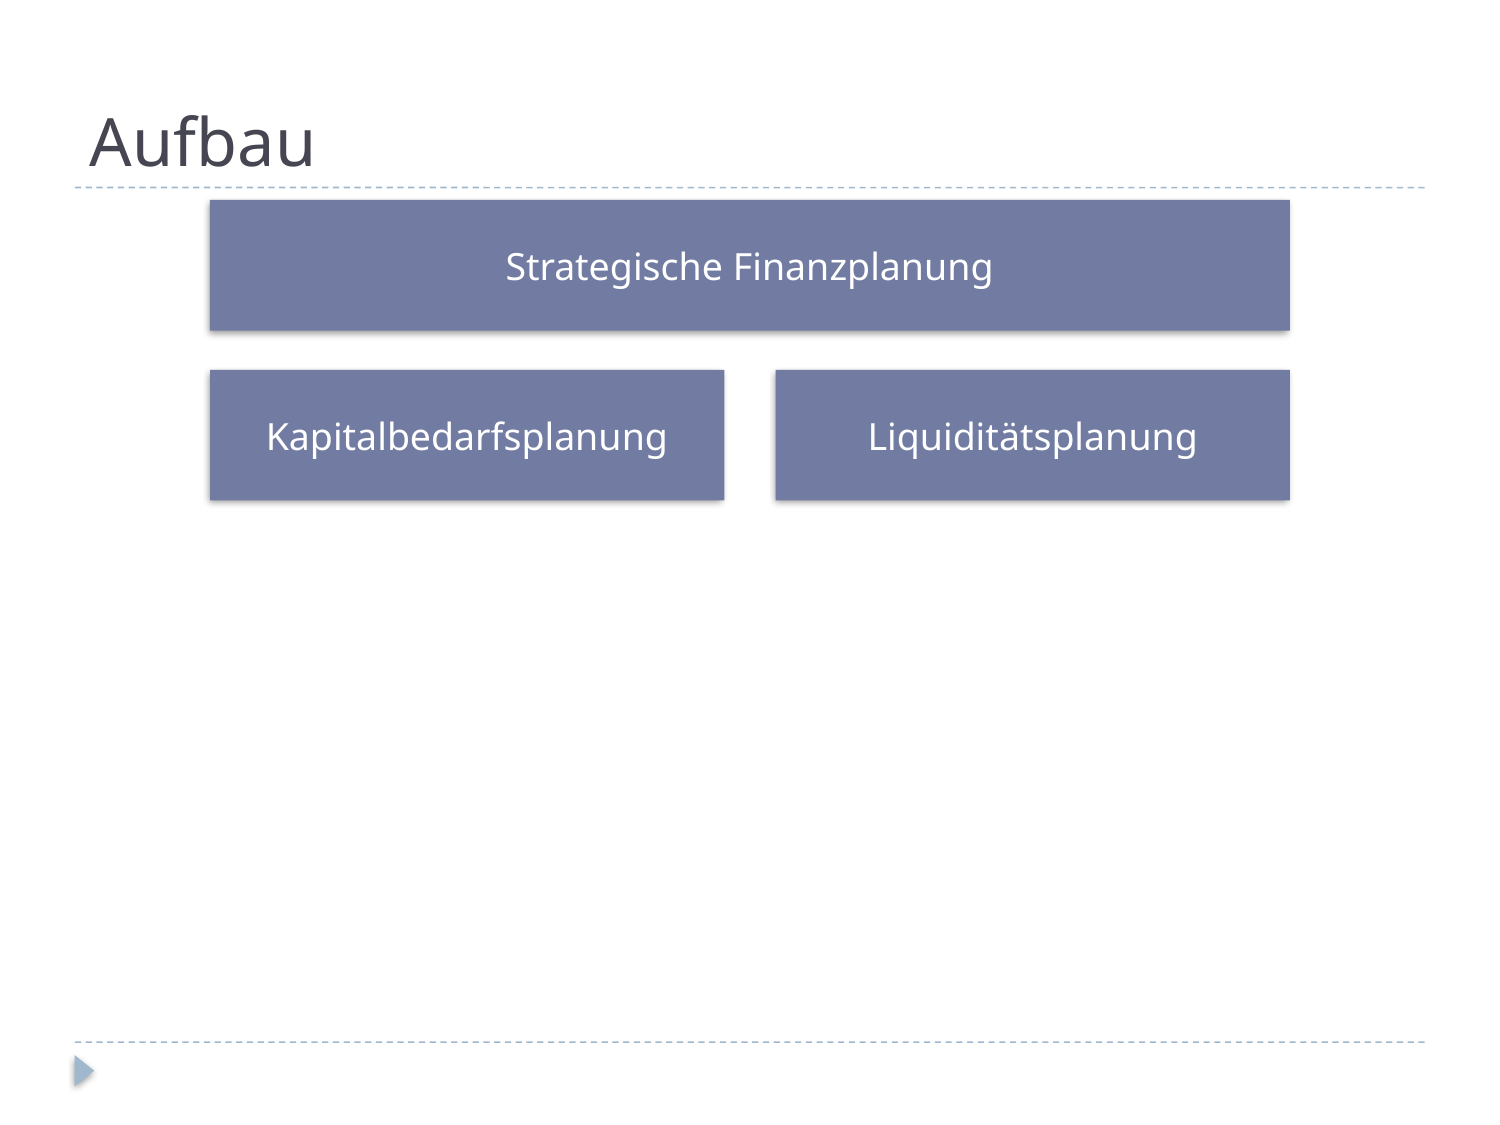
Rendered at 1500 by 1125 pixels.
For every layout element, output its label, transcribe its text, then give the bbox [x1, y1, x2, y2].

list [74, 199, 1426, 1011]
title Aufbau [75, 24, 1425, 188]
